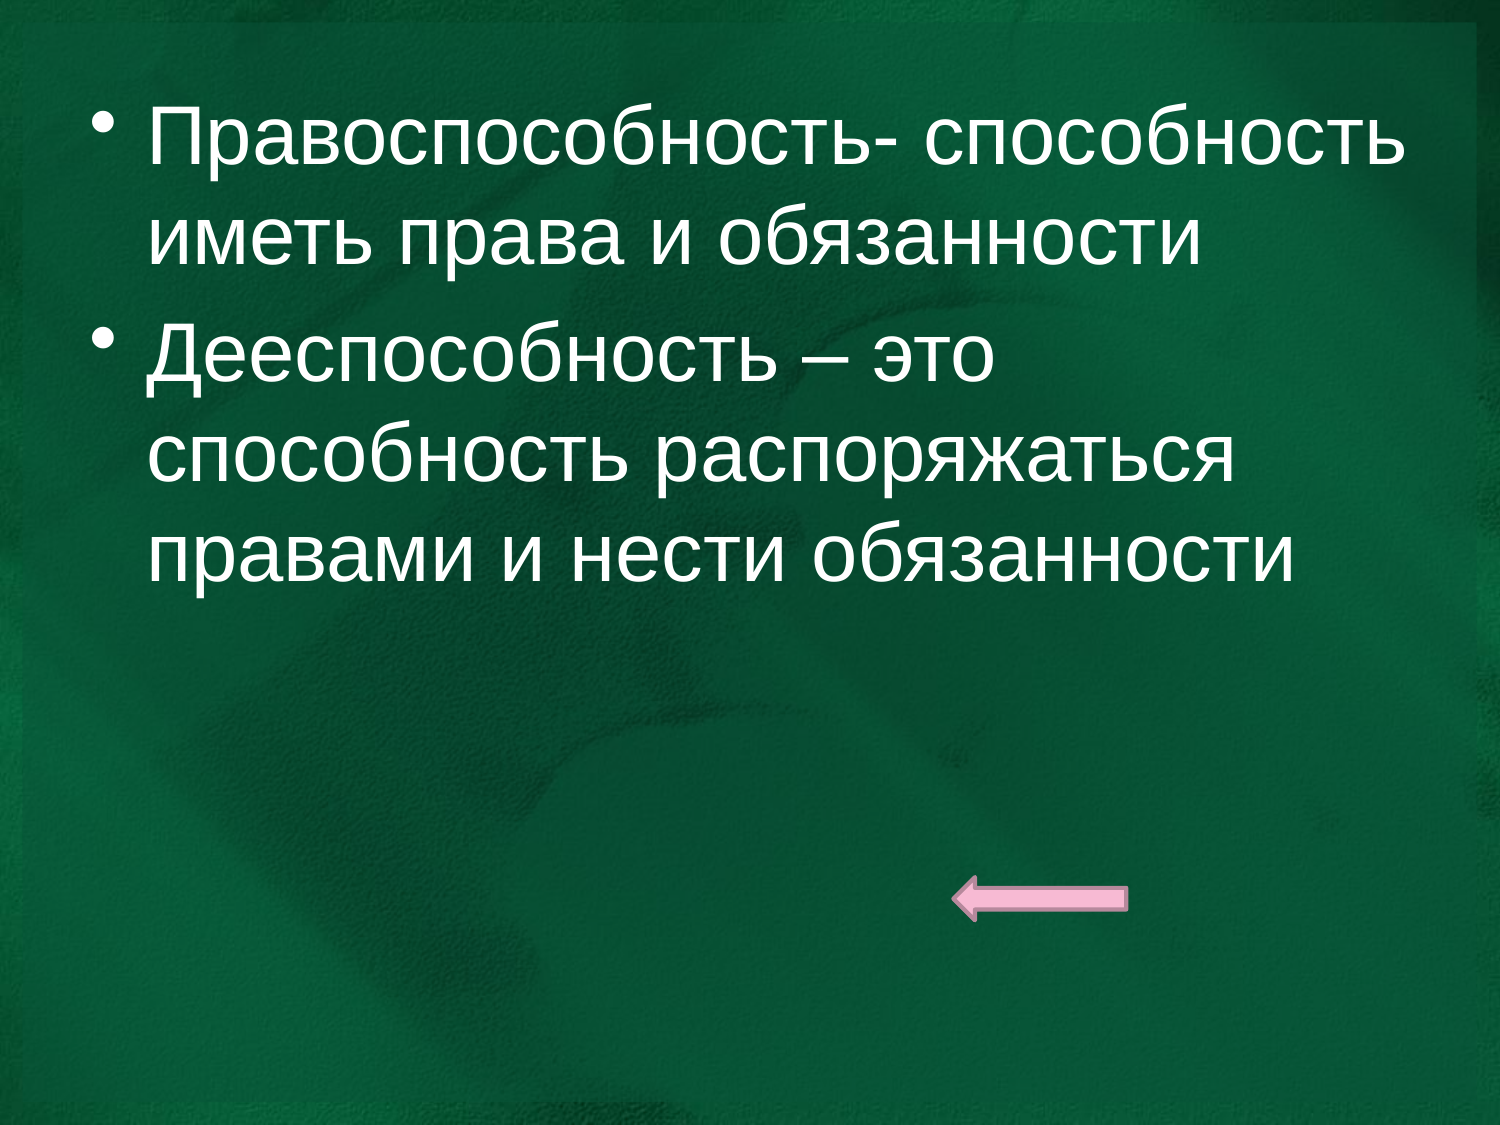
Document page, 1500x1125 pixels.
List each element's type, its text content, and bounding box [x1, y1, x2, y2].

text_box [951, 875, 1129, 923]
list Правоспособность- способность иметь права и обязанности Дееспособность – это способность распоряжаться правами и нести обязанности [74, 73, 1425, 1006]
picture [0, 0, 1500, 1125]
